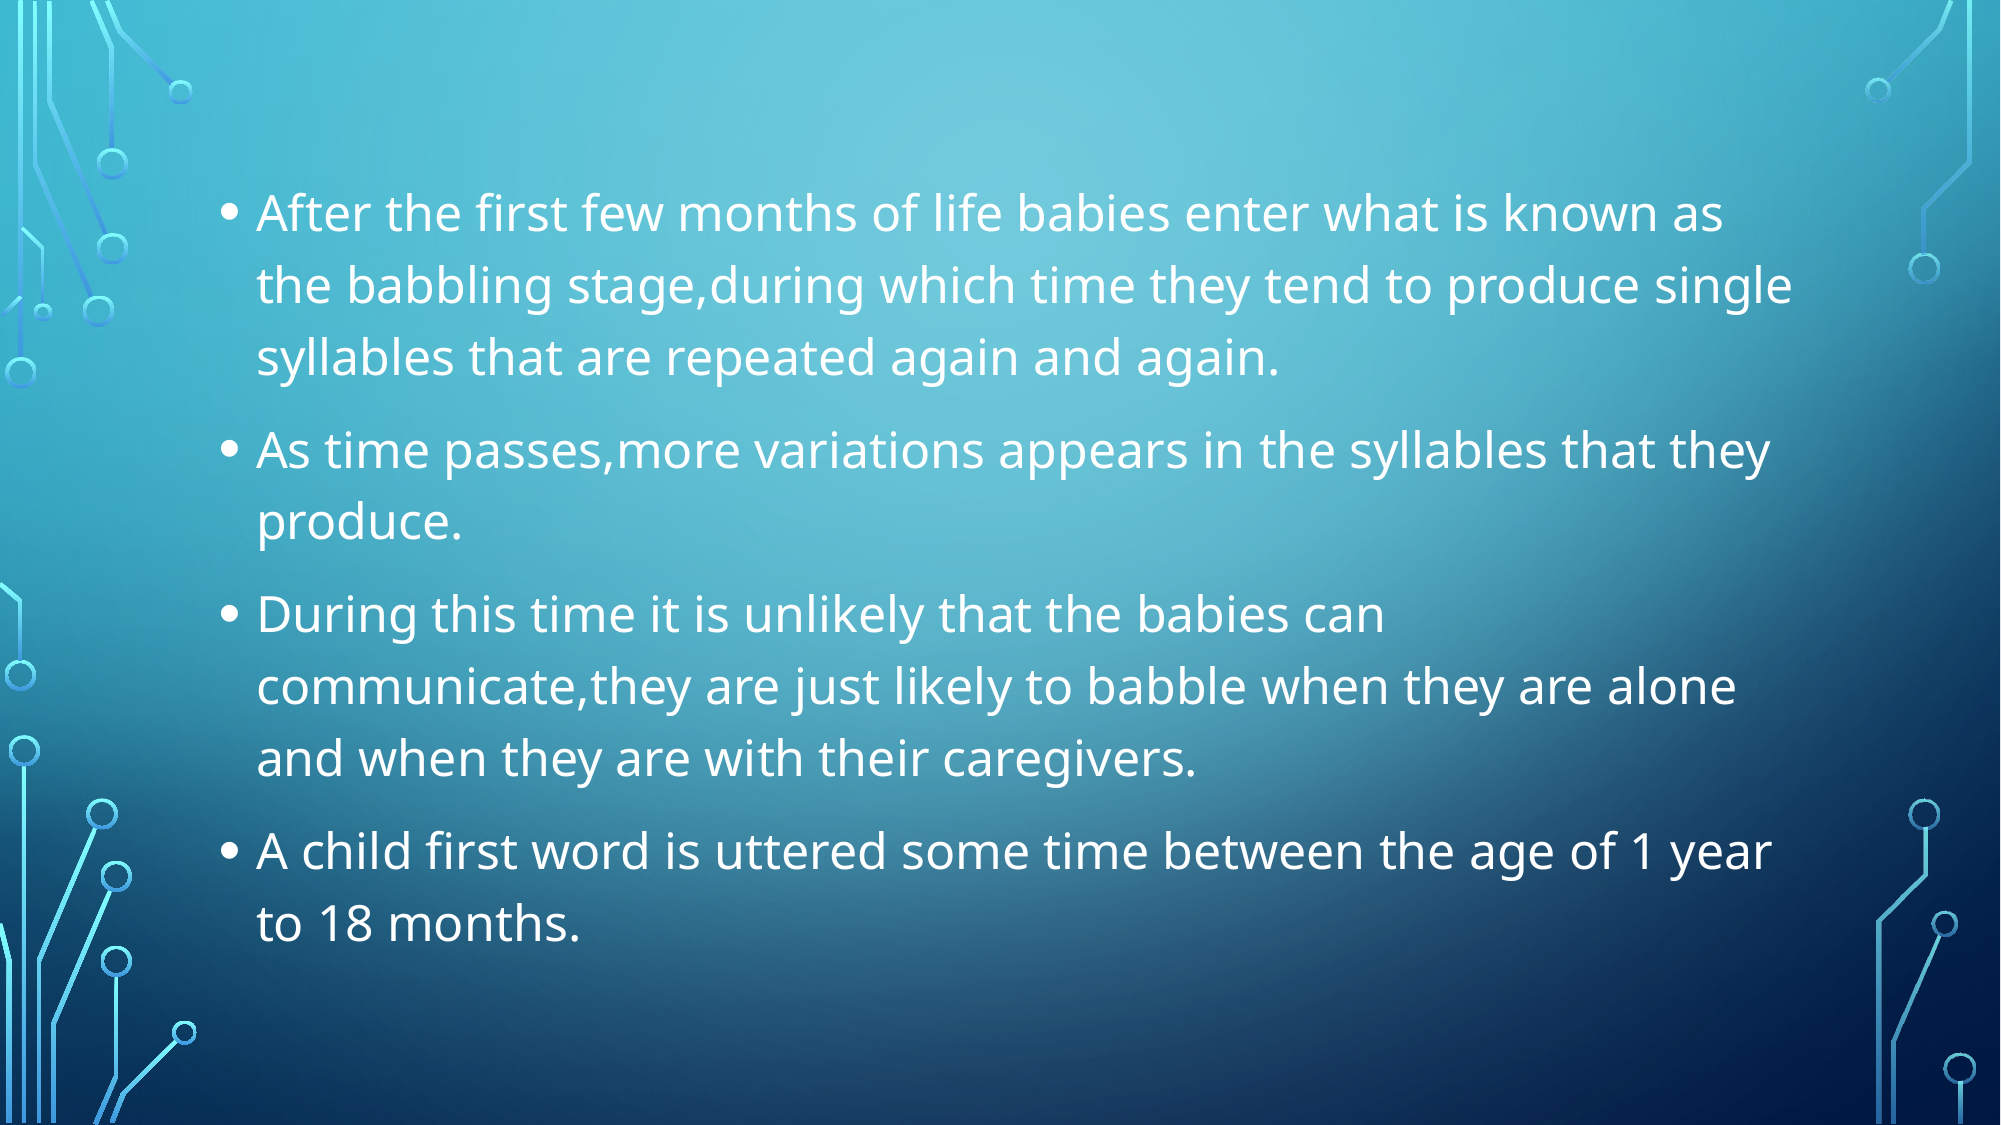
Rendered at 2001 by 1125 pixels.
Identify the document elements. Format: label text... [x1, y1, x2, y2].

list After the first few months of life babies enter what is known as the babbling stage,during which time they tend to produce single syllables that are repeated again and again. As time passes,more variations appears in the syllables that they produce. During this time it is unlikely that the babies can communicate,they are just likely to babble when they are alone and when they are with their caregivers. A child first word is uttered some time between the age of 1 year to 18 months. [203, 161, 1829, 1008]
